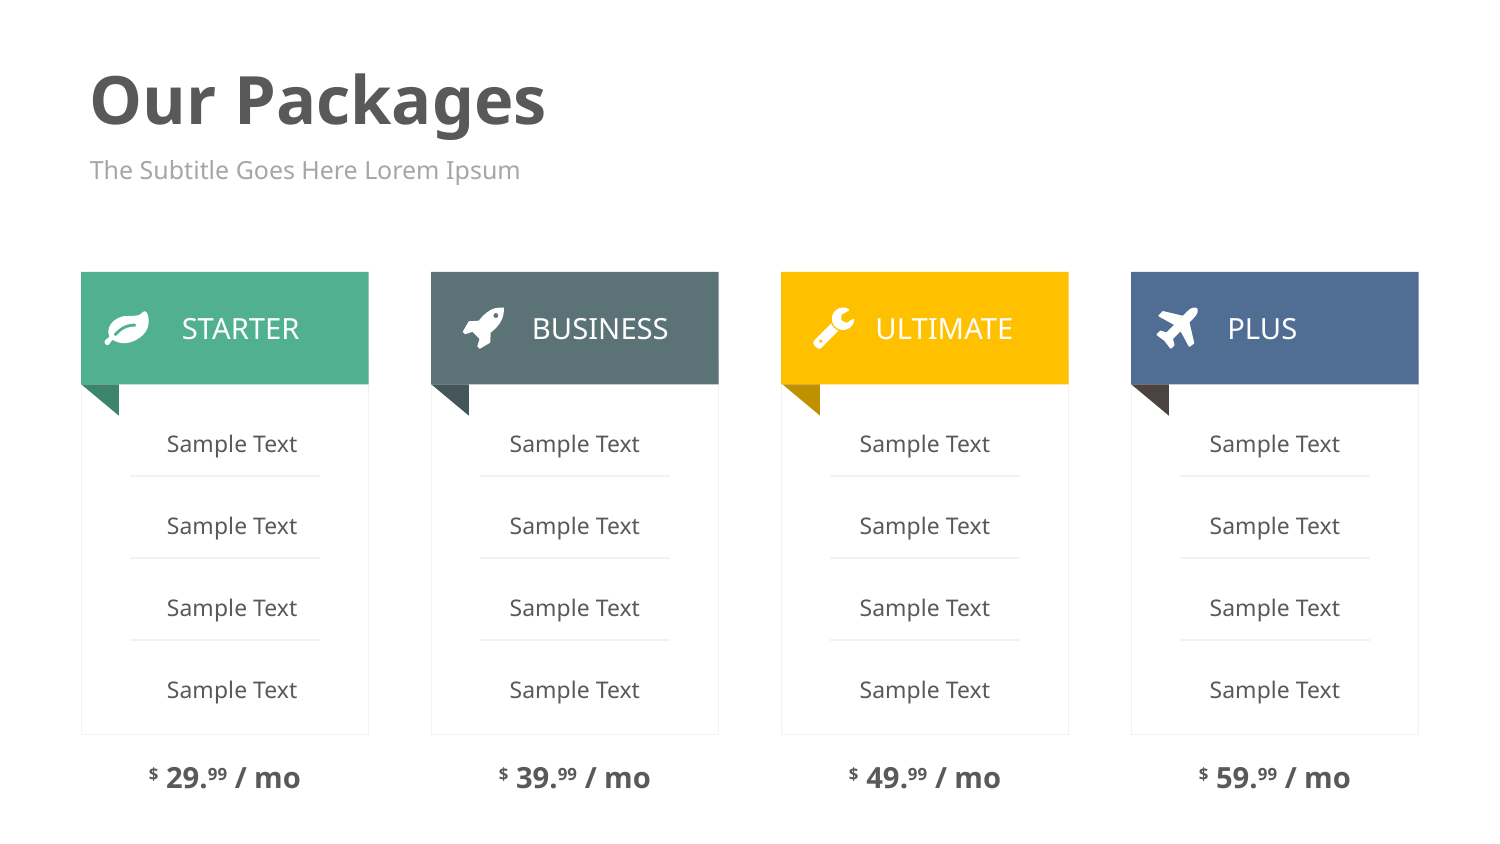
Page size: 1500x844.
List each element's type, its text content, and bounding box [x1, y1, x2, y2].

text_box Sample Text [137, 503, 327, 546]
text_box [429, 382, 471, 418]
text_box [779, 270, 1071, 386]
text_box BUSINESS [517, 302, 694, 353]
text_box Sample Text [830, 585, 1020, 628]
text_box Sample Text [480, 503, 670, 546]
text_box STARTER [167, 302, 344, 353]
text_box [429, 270, 721, 386]
text_box [429, 386, 721, 736]
text_box Sample Text [137, 667, 327, 710]
text_box [79, 386, 371, 736]
text_box [1129, 382, 1171, 418]
text_box [1129, 386, 1421, 736]
text_box [1129, 270, 1421, 386]
text_box Sample Text [1180, 585, 1370, 628]
text_box [79, 270, 371, 386]
text_box [462, 307, 505, 349]
text_box $ 39.99 / mo [456, 752, 694, 802]
text_box PLUS [1212, 302, 1394, 353]
text_box [1156, 307, 1198, 349]
text_box Sample Text [137, 421, 327, 465]
text_box [79, 382, 121, 418]
text_box $ 29.99 / mo [106, 752, 344, 802]
text_box Sample Text [830, 503, 1020, 546]
text_box Sample Text [1180, 421, 1370, 465]
text_box $ 49.99 / mo [806, 752, 1044, 802]
text_box The Subtitle Goes Here Lorem Ipsum [75, 146, 788, 192]
text_box Sample Text [137, 585, 327, 628]
text_box Sample Text [480, 421, 670, 465]
text_box Sample Text [1180, 503, 1370, 546]
text_box Sample Text [1180, 667, 1370, 710]
text_box Sample Text [480, 585, 670, 628]
text_box [780, 382, 823, 418]
text_box Sample Text [480, 667, 670, 710]
text_box ULTIMATE [860, 302, 1050, 353]
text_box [813, 307, 855, 349]
text_box Our Packages [75, 50, 1013, 146]
text_box [104, 311, 149, 345]
text_box [779, 386, 1071, 736]
text_box Sample Text [830, 667, 1020, 710]
text_box $ 59.99 / mo [1156, 752, 1394, 802]
text_box Sample Text [830, 421, 1020, 465]
